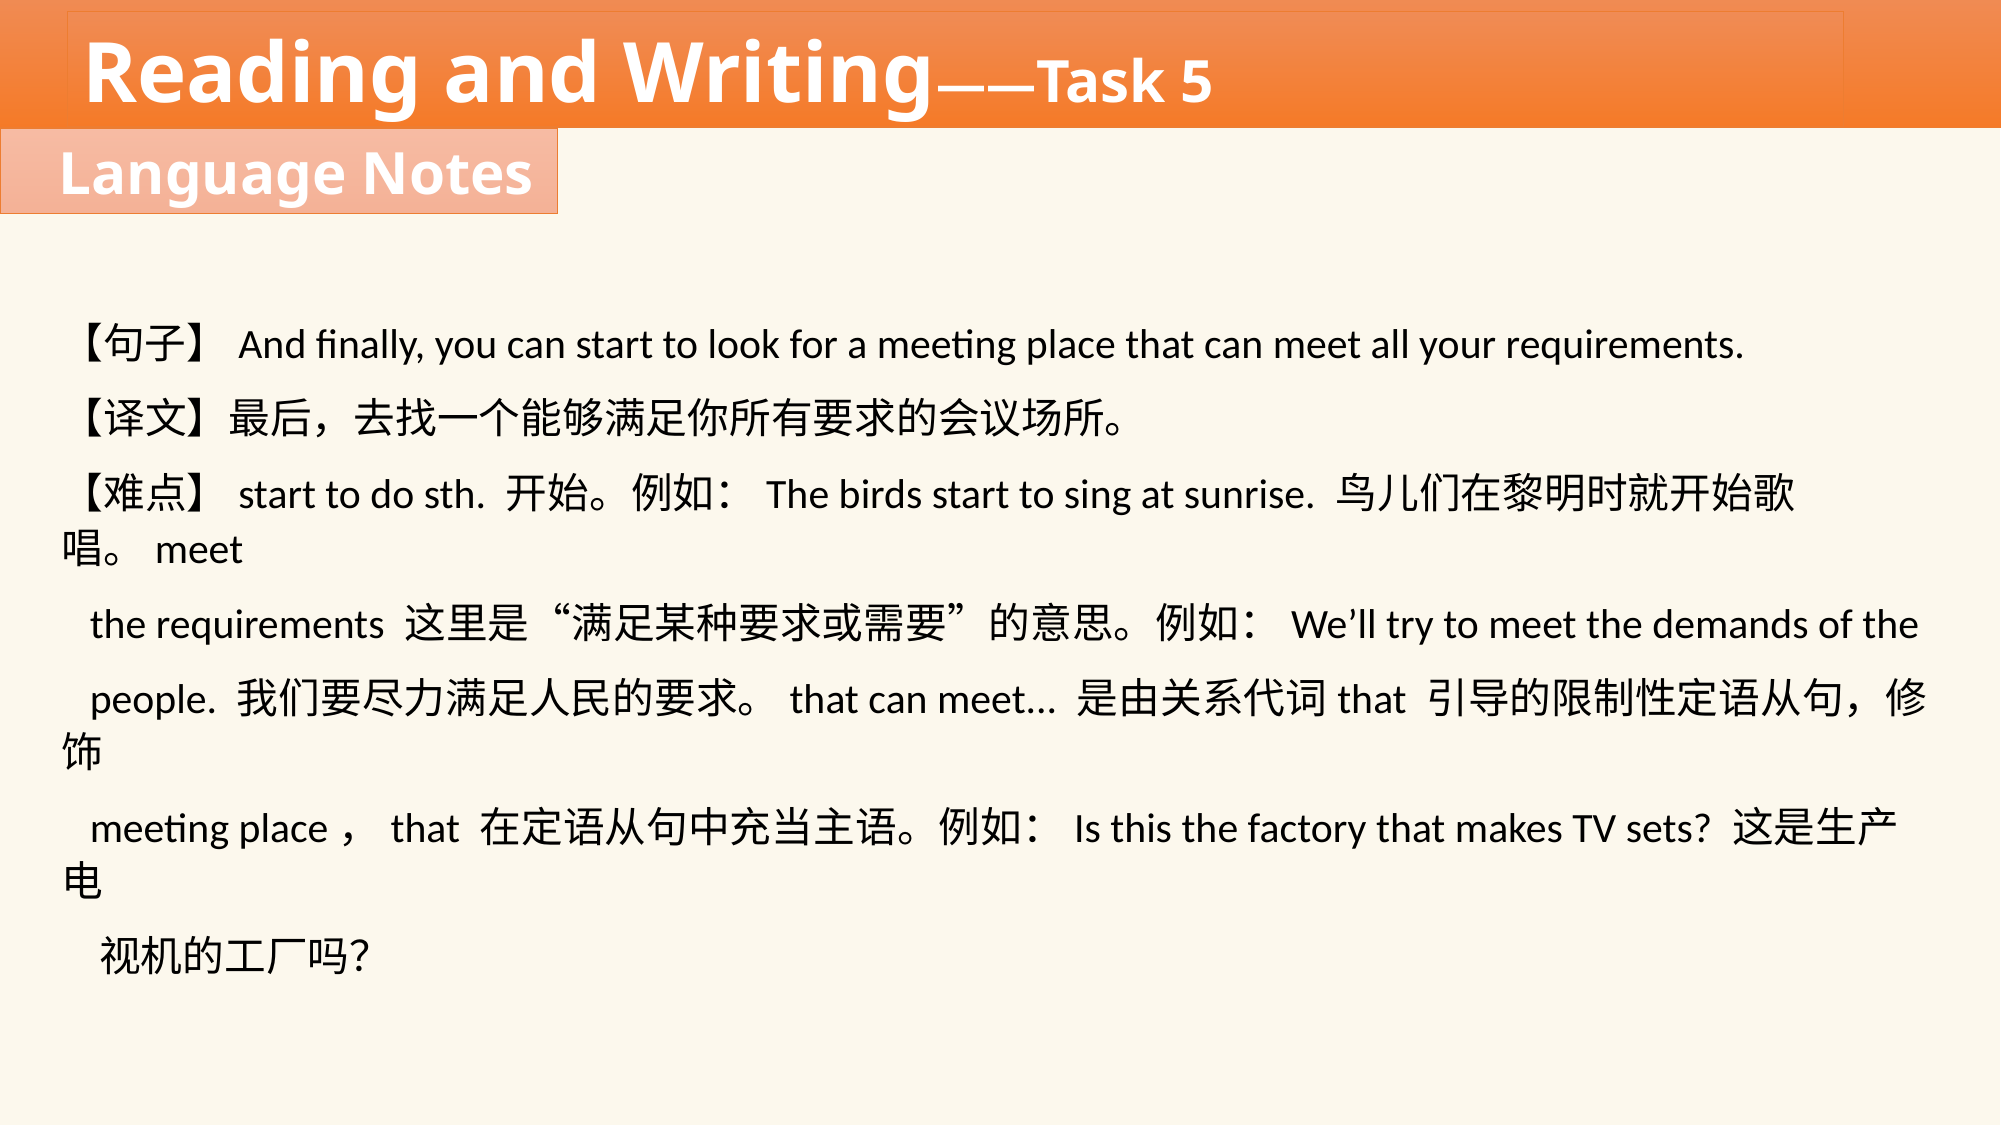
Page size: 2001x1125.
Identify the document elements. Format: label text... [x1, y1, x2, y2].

list 【句子】And finally, you can start to look for a meeting place that can meet all your requirements. 【译文】最后，去找一个能够满足你所有要求的会议场所。 【难点】start to do sth. 开始。例如：The birds start to sing at sunrise. 鸟儿们在黎明时就开始歌唱。meet the requirements 这里是“满足某种要求或需要”的意思。例如：We’ll try to meet the demands of the people. 我们要尽力满足人民的要求。that can meet... 是由关系代词that 引导的限制性定语从句，修饰 meeting place，that 在定语从句中充当主语。例如：Is this the factory that makes TV sets? 这是生产电 视机的工厂吗？ [46, 305, 1954, 1125]
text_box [0, 0, 2000, 215]
